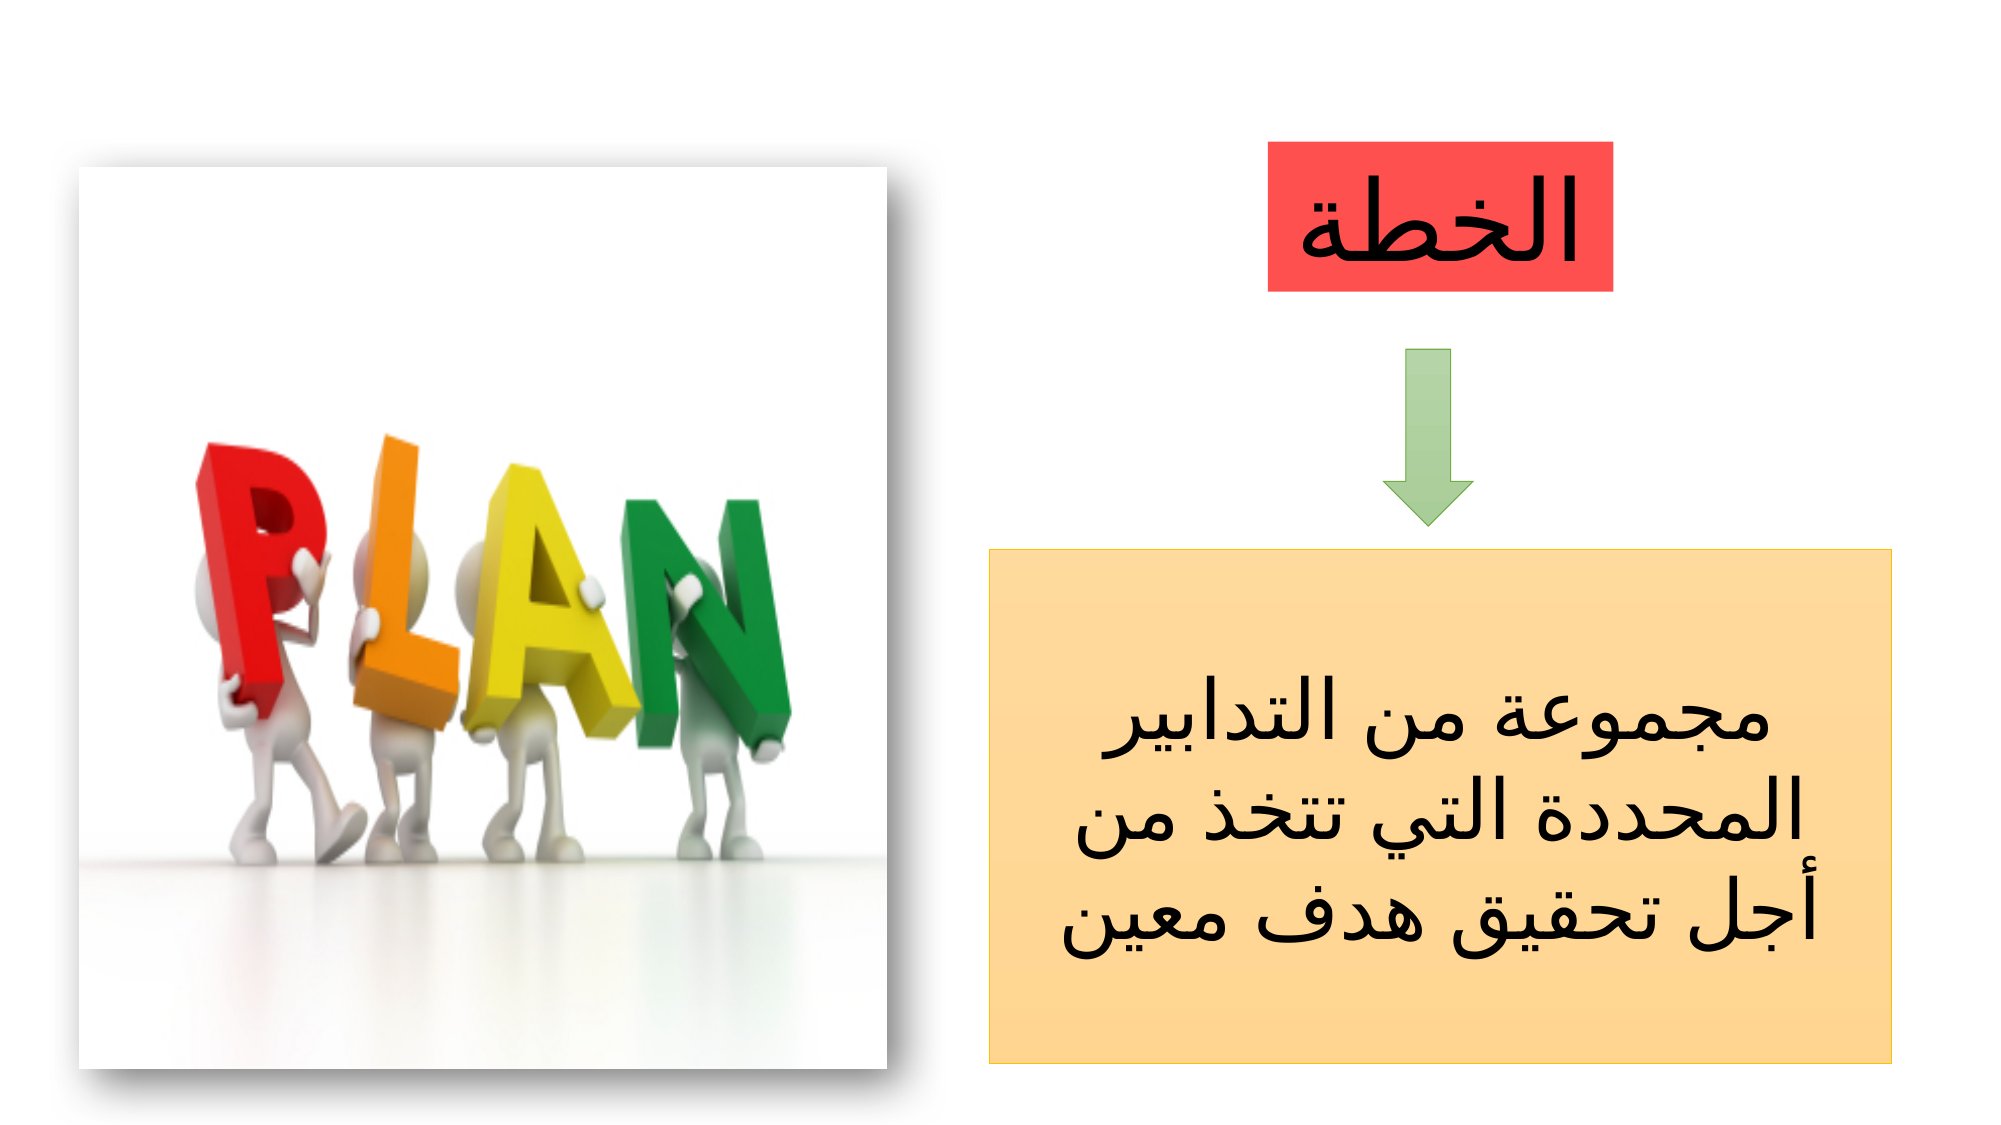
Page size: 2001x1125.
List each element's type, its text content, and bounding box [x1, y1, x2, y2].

text_box مجموعة من التدابير المحددة التي تتخذ من أجل تحقيق هدف معين [989, 549, 1892, 1064]
text_box [1382, 348, 1475, 527]
picture [79, 167, 887, 1069]
text_box الخطة [1267, 141, 1614, 293]
